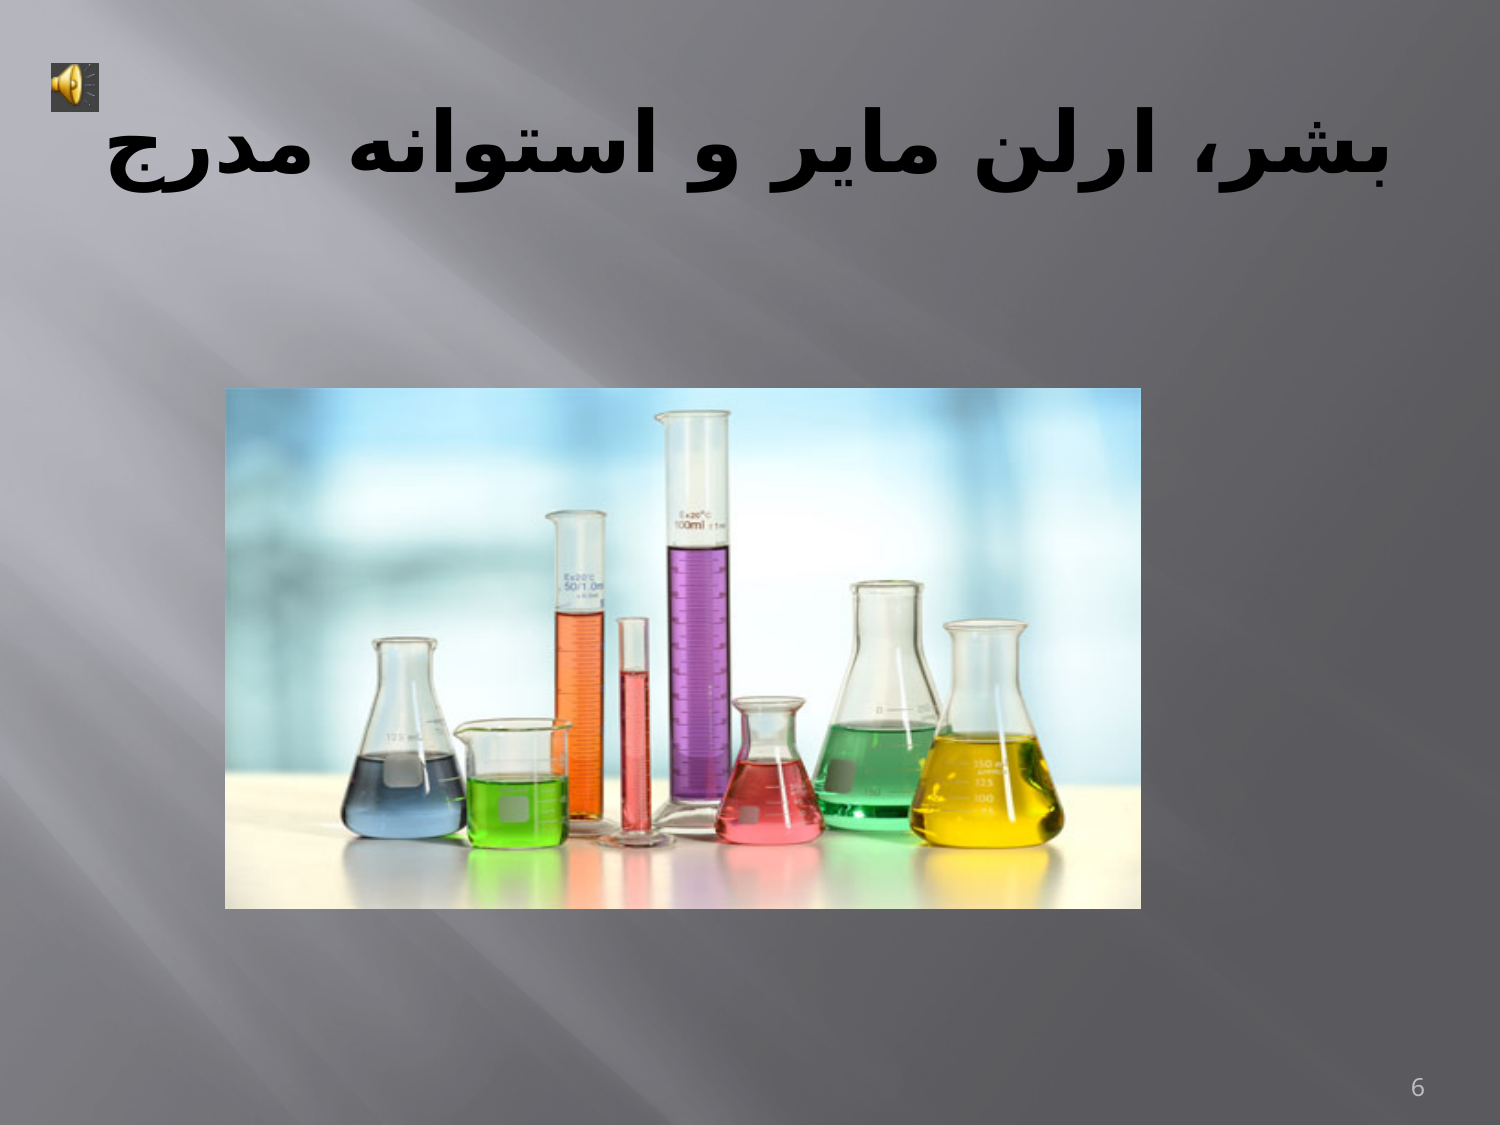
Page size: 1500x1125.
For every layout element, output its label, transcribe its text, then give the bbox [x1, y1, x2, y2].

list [224, 388, 1141, 910]
title بشر، ارلن مایر و استوانه مدرج [75, 45, 1425, 233]
picture [49, 62, 101, 113]
slide_number 6 [1299, 1052, 1425, 1113]
